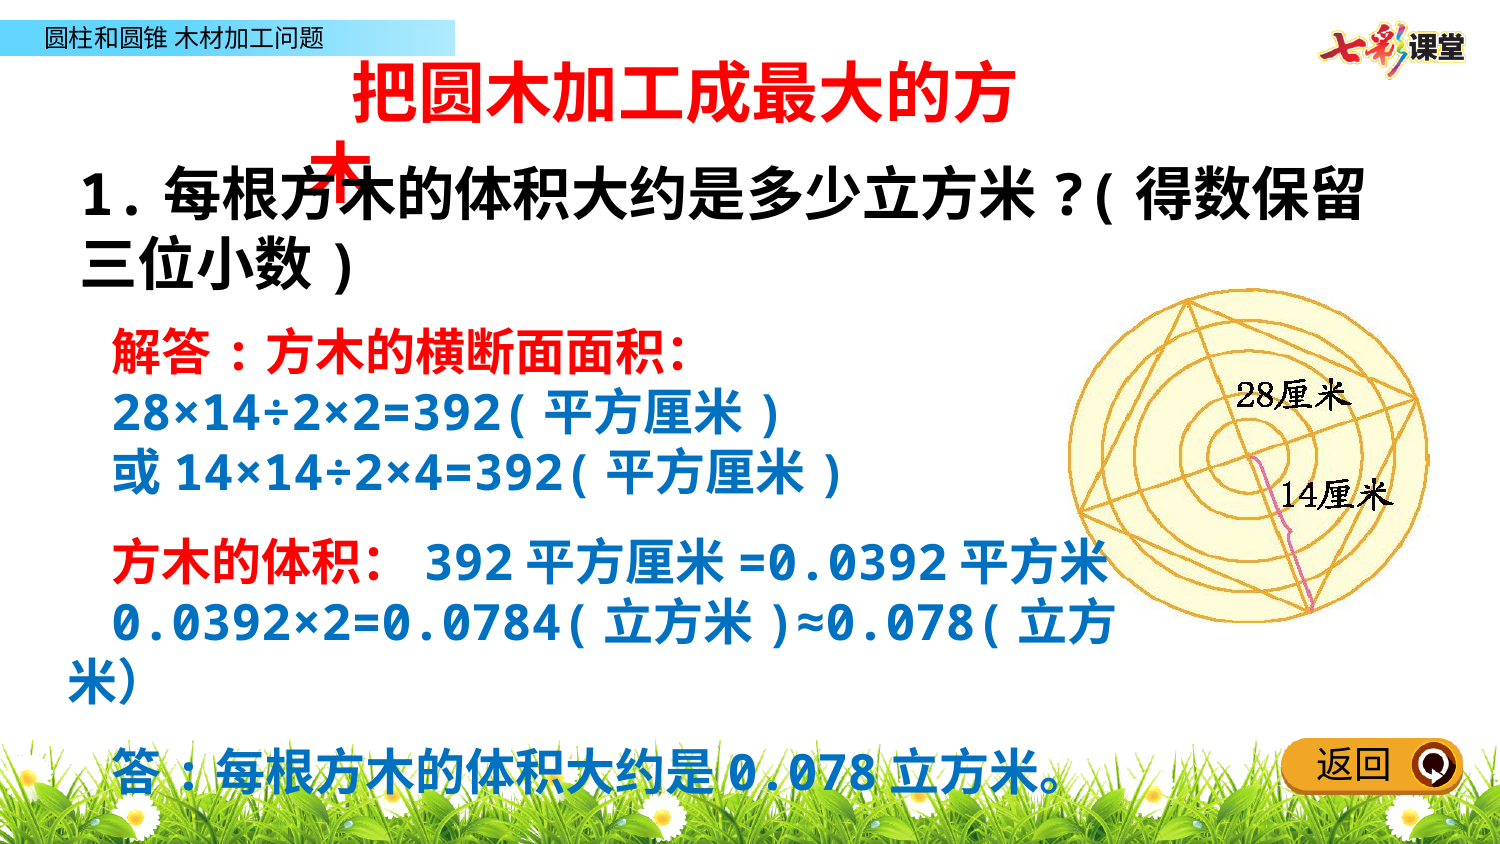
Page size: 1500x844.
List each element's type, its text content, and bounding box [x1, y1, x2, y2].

picture [1068, 288, 1430, 623]
picture [1316, 20, 1468, 80]
picture [0, 740, 1500, 844]
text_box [1281, 733, 1464, 795]
text_box 解答:方木的横断面面积： 28×14÷2×2=392(平方厘米) 或14×14÷2×4=392(平方厘米) 方木的体积：392平方厘米=0.0392平方米 0.0392×2=0.0784(立方米)≈0.078(立方米） 答:每根方木的体积大约是0.078立方米。 [53, 282, 1176, 808]
text_box 把圆木加工成最大的方木 [293, 43, 1058, 139]
text_box 1.每根方木的体积大约是多少立方米?(得数保留三位小数) [64, 150, 1440, 305]
